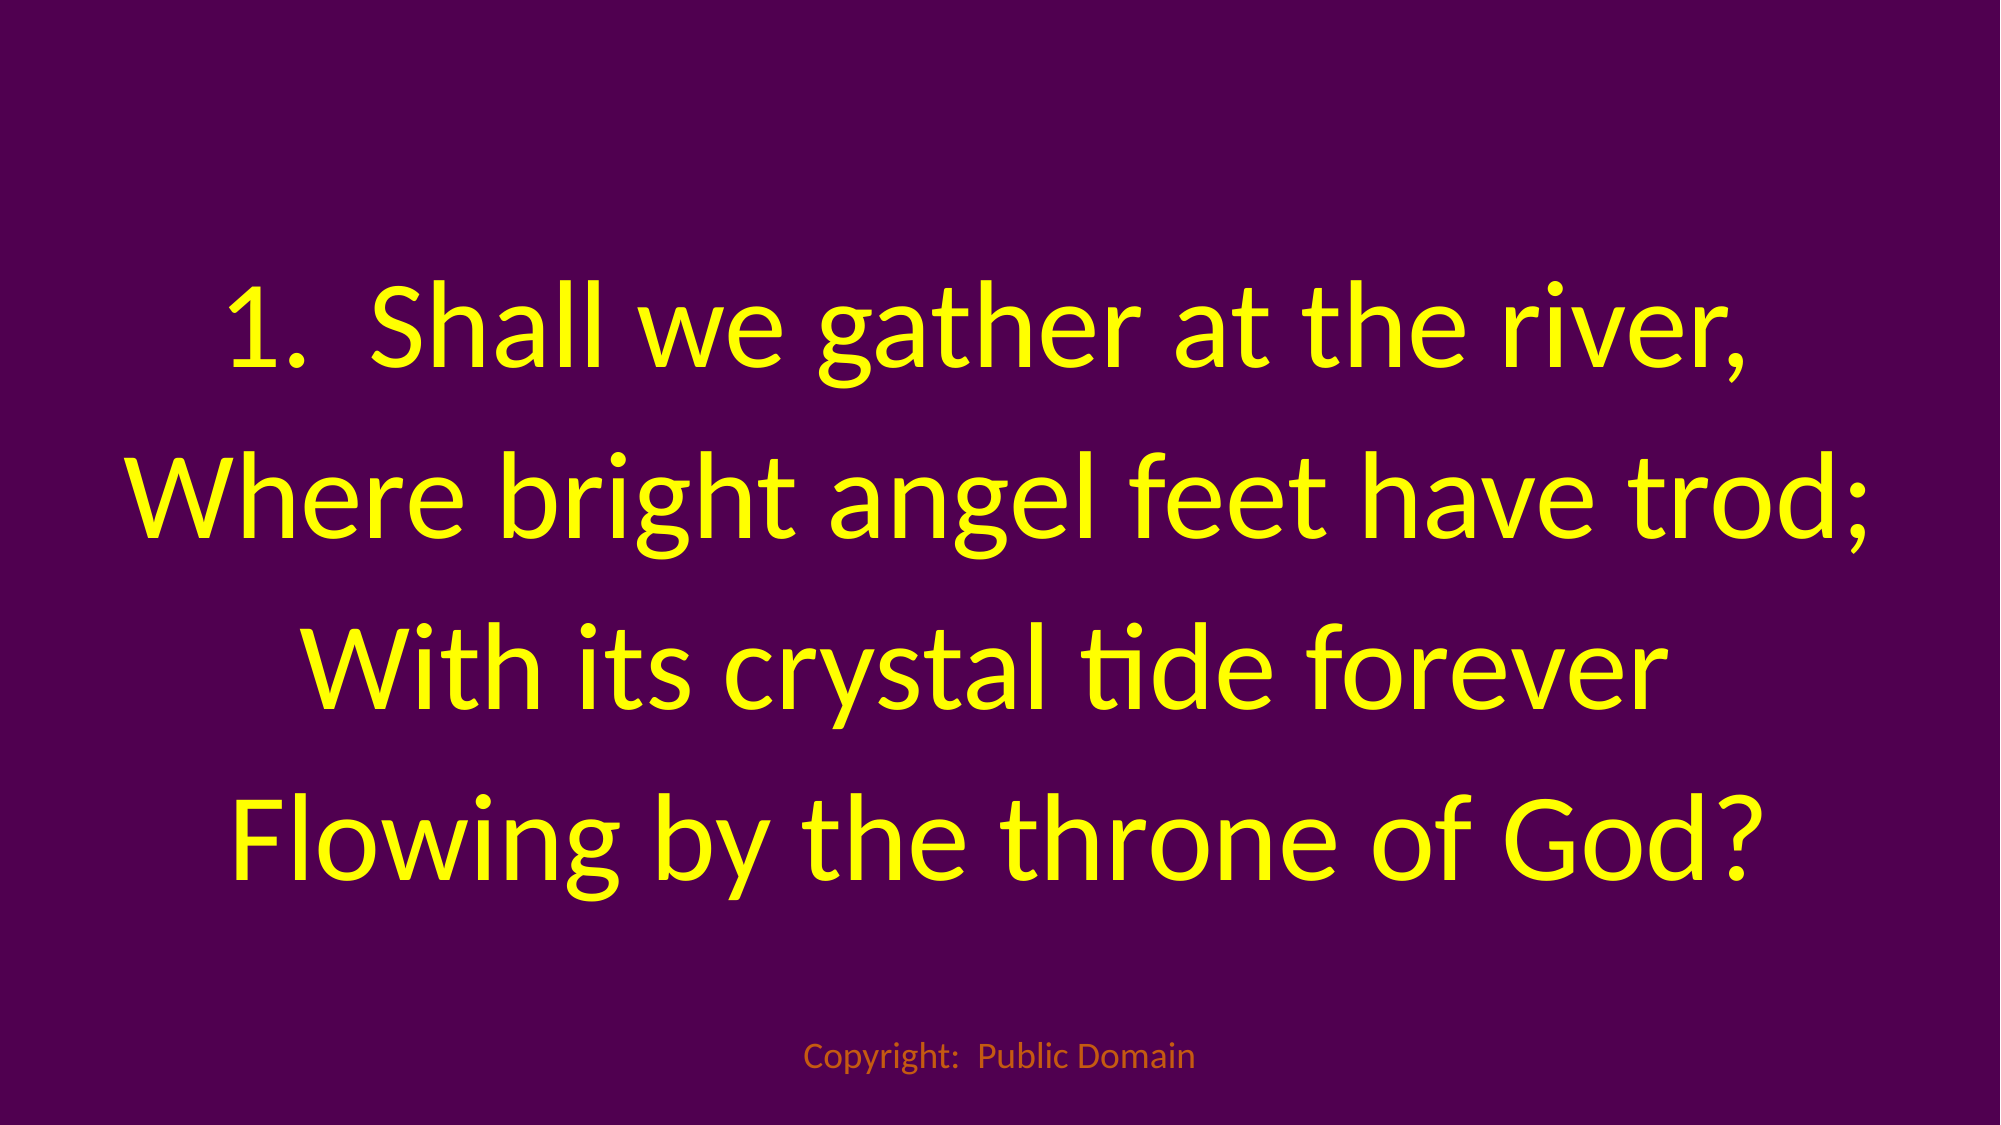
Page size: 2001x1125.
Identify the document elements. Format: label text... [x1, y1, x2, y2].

text_box 1. Shall we gather at the river, Where bright angel feet have trod; With its crystal tide forever Flowing by the throne of God? [0, 214, 2000, 913]
text_box Copyright: Public Domain [26, 1023, 1973, 1083]
